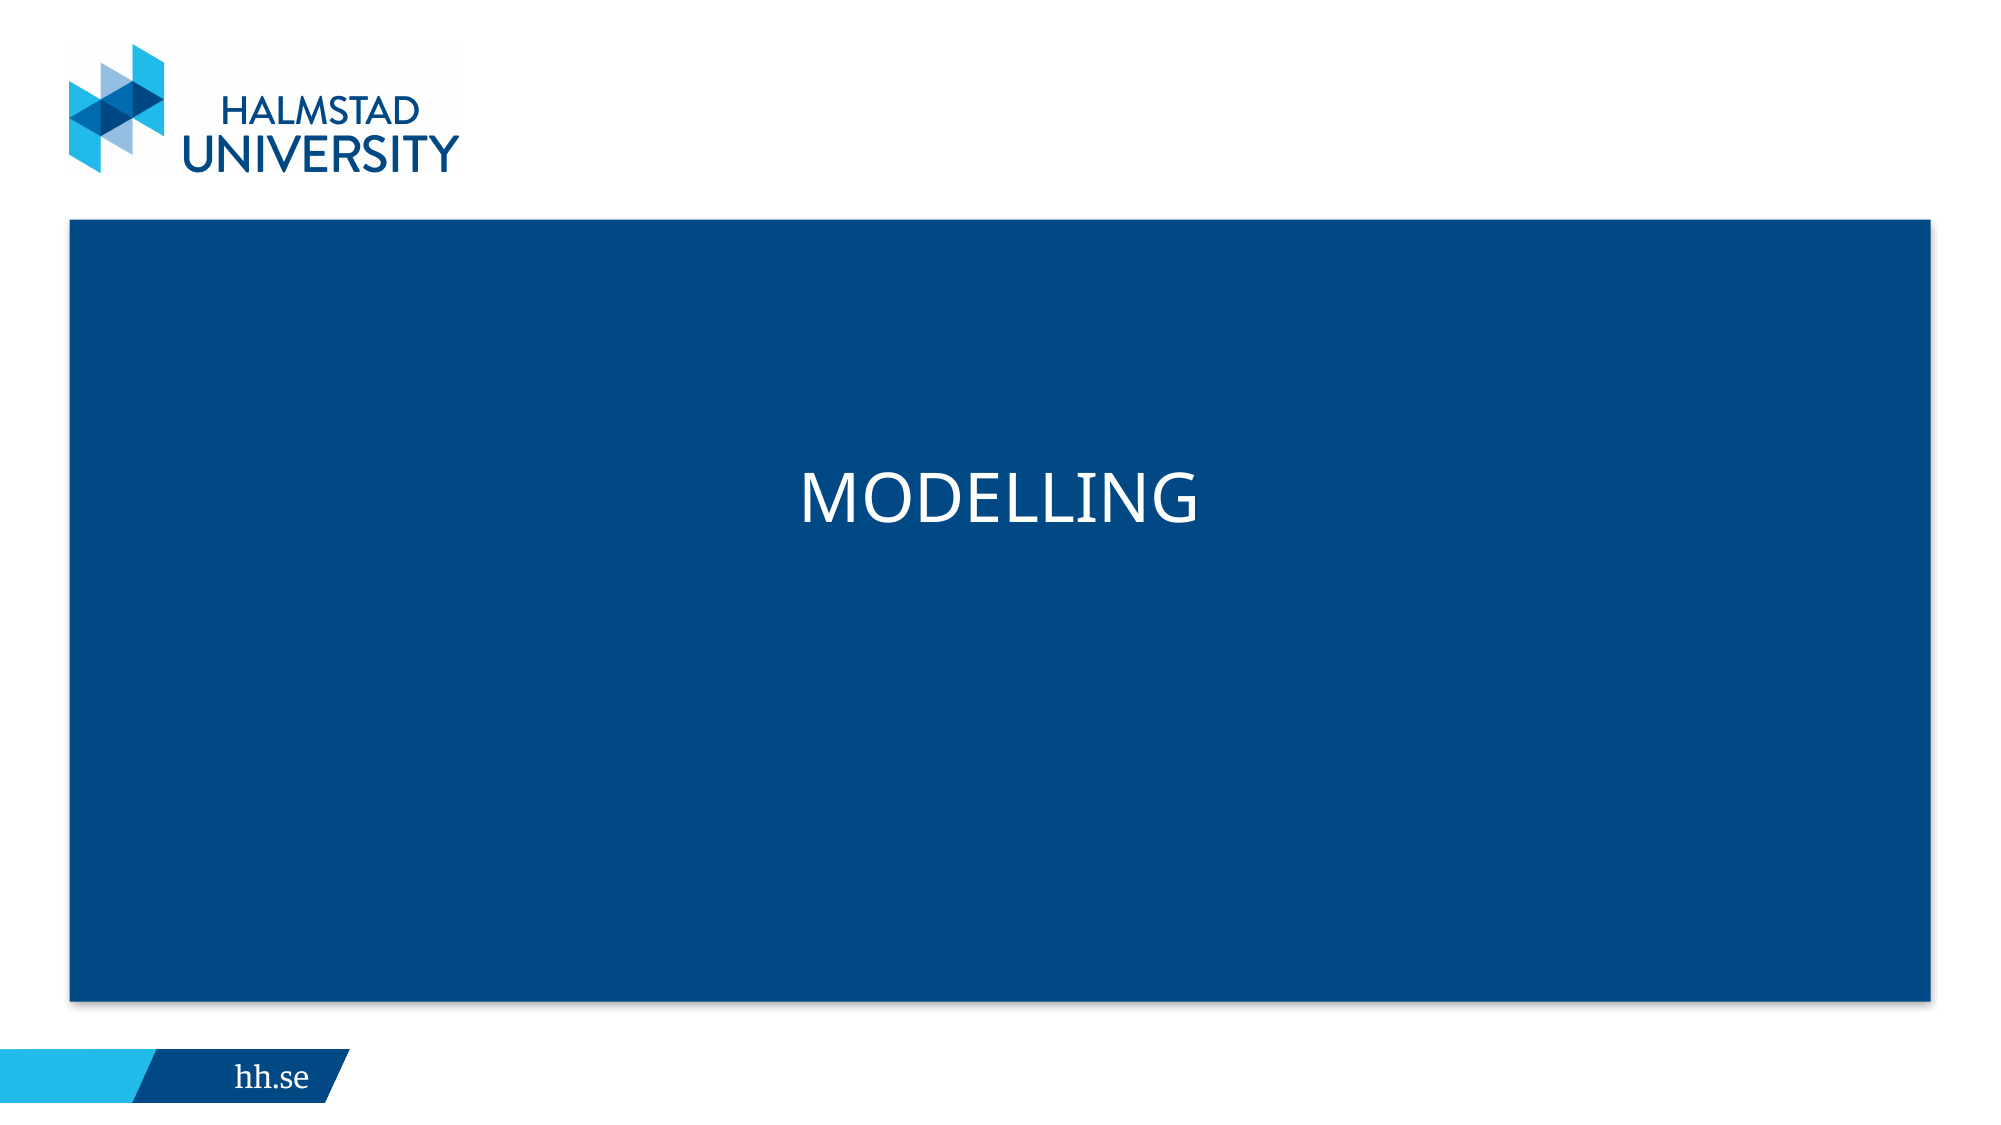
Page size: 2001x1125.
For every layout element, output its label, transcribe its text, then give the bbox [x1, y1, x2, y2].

picture [0, 1049, 350, 1103]
picture [69, 44, 459, 173]
title MODELLING [150, 373, 1850, 616]
